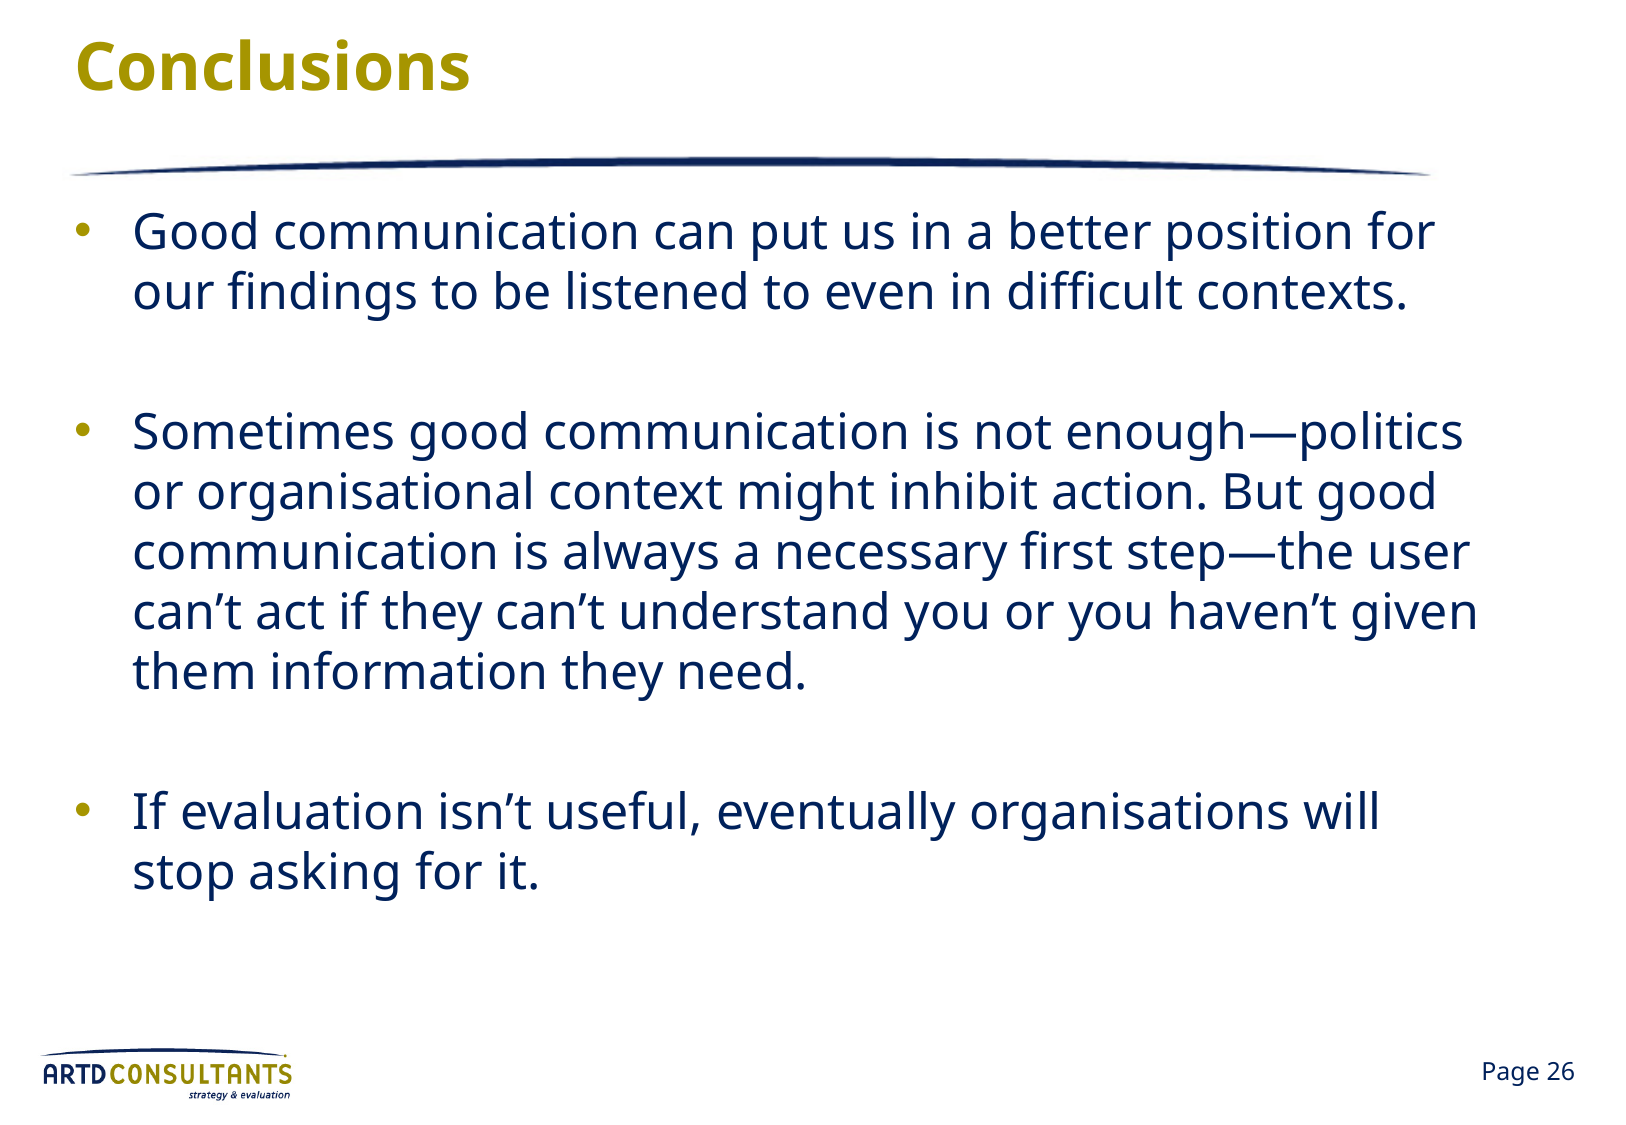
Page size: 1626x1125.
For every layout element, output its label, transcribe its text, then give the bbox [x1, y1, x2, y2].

picture [62, 152, 1446, 188]
picture [27, 1042, 301, 1108]
title Conclusions [73, 23, 1482, 176]
slide_number Page 26 [1210, 1042, 1591, 1103]
list Good communication can put us in a better position for our findings to be listened to even in difficult contexts. Sometimes good communication is not enough—politics or organisational context might inhibit action. But good communication is always a necessary first step—the user can’t act if they can’t understand you or you haven’t given them information they need. If evaluation isn’t useful, eventually organisations will stop asking for it. [73, 198, 1482, 953]
